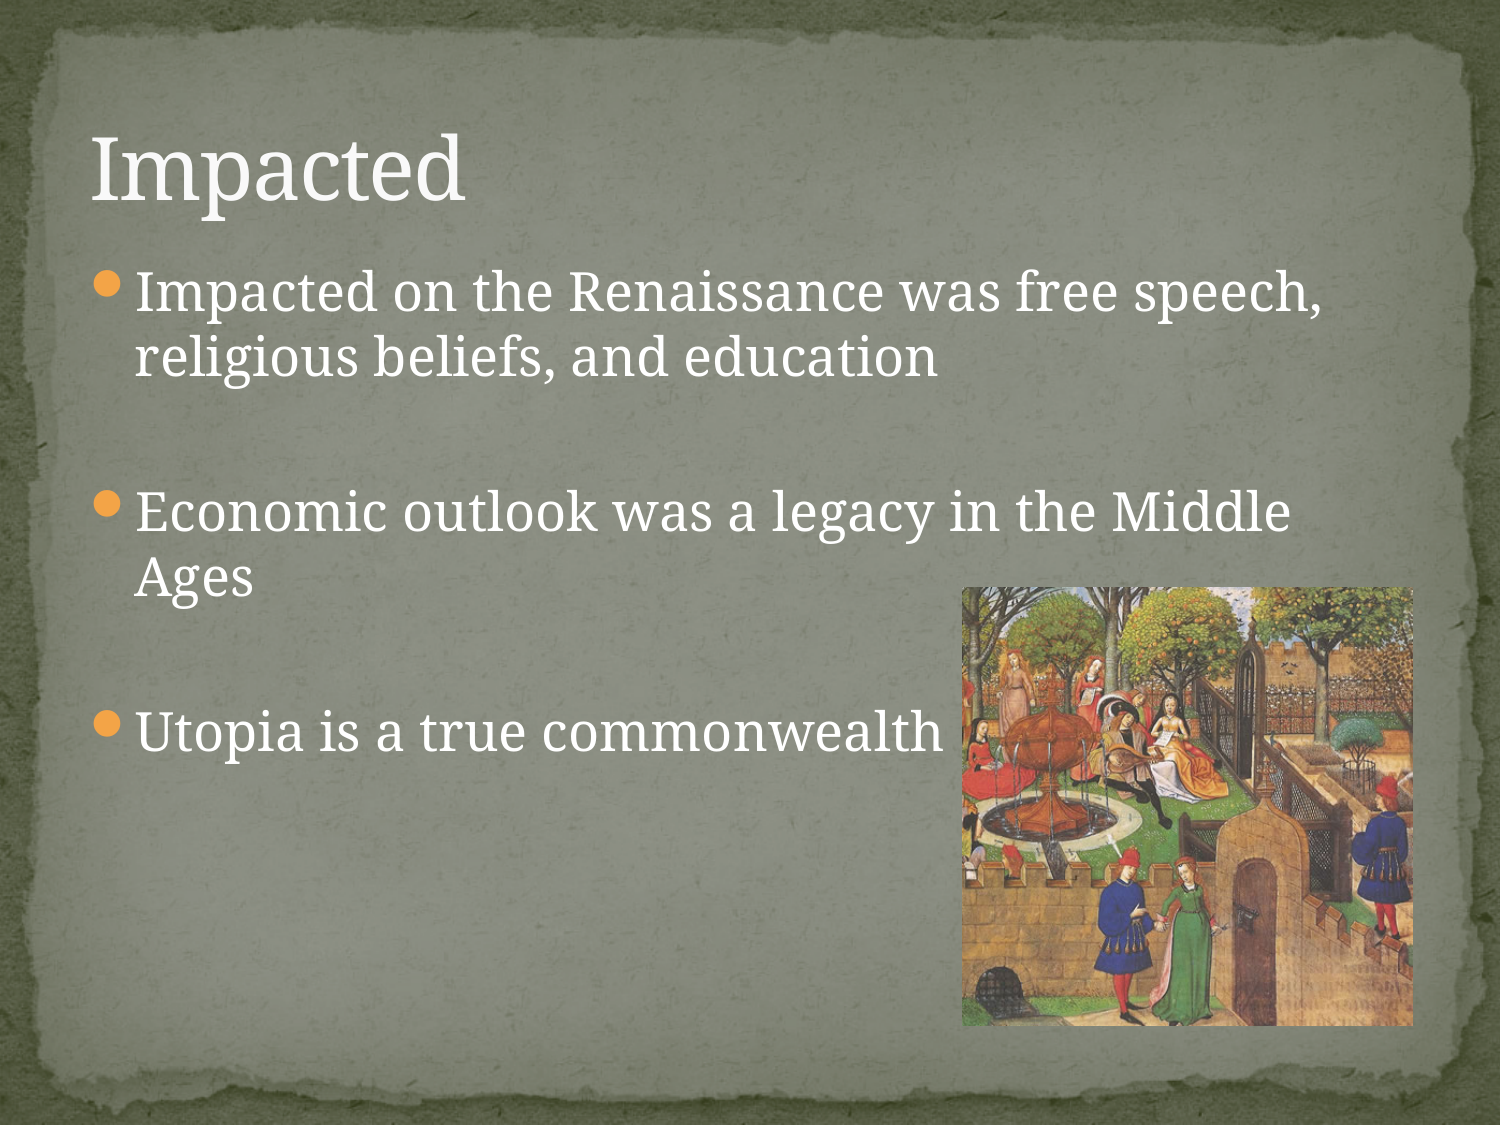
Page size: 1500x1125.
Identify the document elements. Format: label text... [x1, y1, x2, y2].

title Impacted [74, 24, 1425, 225]
list Impacted on the Renaissance was free speech, religious beliefs, and education Economic outlook was a legacy in the Middle Ages Utopia is a true commonwealth [75, 249, 1425, 1000]
picture [962, 587, 1413, 1026]
